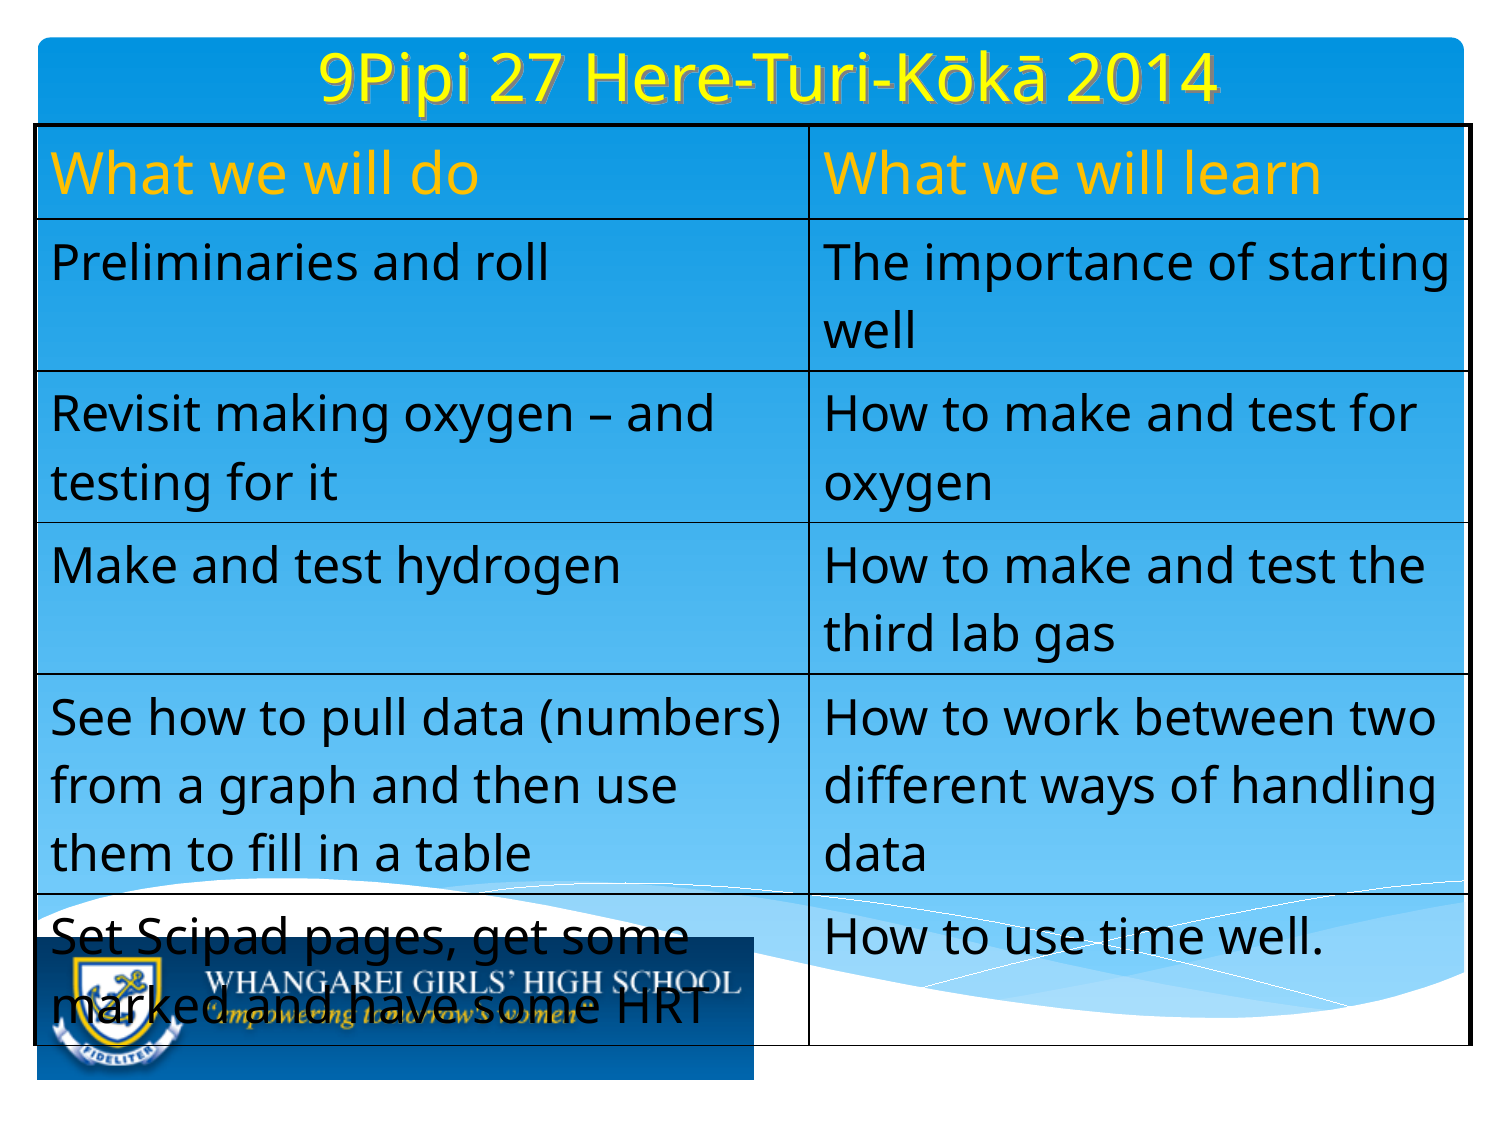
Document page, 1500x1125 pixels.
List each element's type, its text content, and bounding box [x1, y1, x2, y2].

text_box 9Pipi 27 Here-Turi-Kōkā 2014 [162, 24, 1375, 123]
table_header What we will do [37, 127, 808, 218]
table_cell How to make and test the third lab gas [810, 523, 1468, 673]
table_cell How to work between two different ways of handling data [810, 675, 1468, 893]
table_cell How to make and test for oxygen [810, 372, 1468, 522]
table_cell Preliminaries and roll [37, 220, 808, 370]
table_cell Revisit making oxygen – and testing for it [37, 372, 808, 522]
table_cell The importance of starting well [810, 220, 1468, 370]
table_cell Make and test hydrogen [37, 523, 808, 673]
picture [37, 937, 754, 1080]
table_header What we will learn [810, 127, 1468, 218]
table_cell See how to pull data (numbers) from a graph and then use them to fill in a table [37, 675, 808, 893]
table_cell Set Scipad pages, get some marked and have some HRT [37, 895, 808, 1045]
table_cell How to use time well. [810, 895, 1468, 1045]
